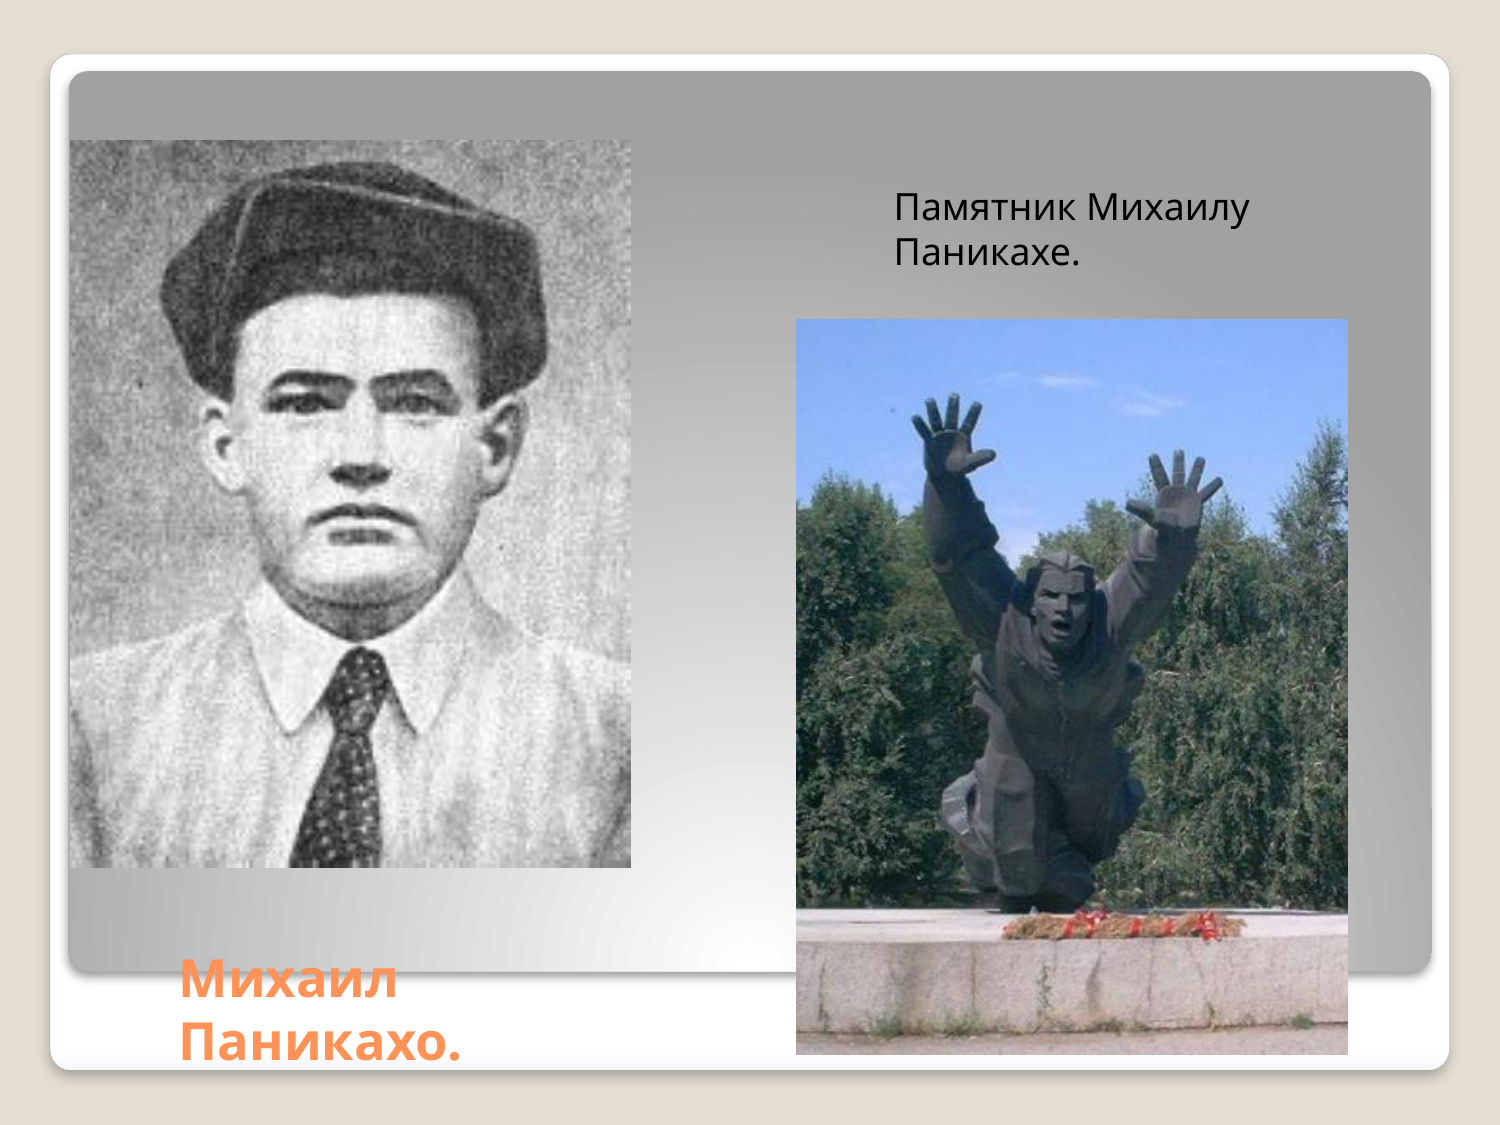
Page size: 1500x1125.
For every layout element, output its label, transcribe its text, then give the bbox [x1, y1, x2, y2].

title Михаил Паникахо. [164, 937, 680, 1079]
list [70, 140, 631, 868]
text_box Памятник Михаилу Паникахе. [878, 175, 1360, 281]
picture [795, 319, 1348, 1055]
